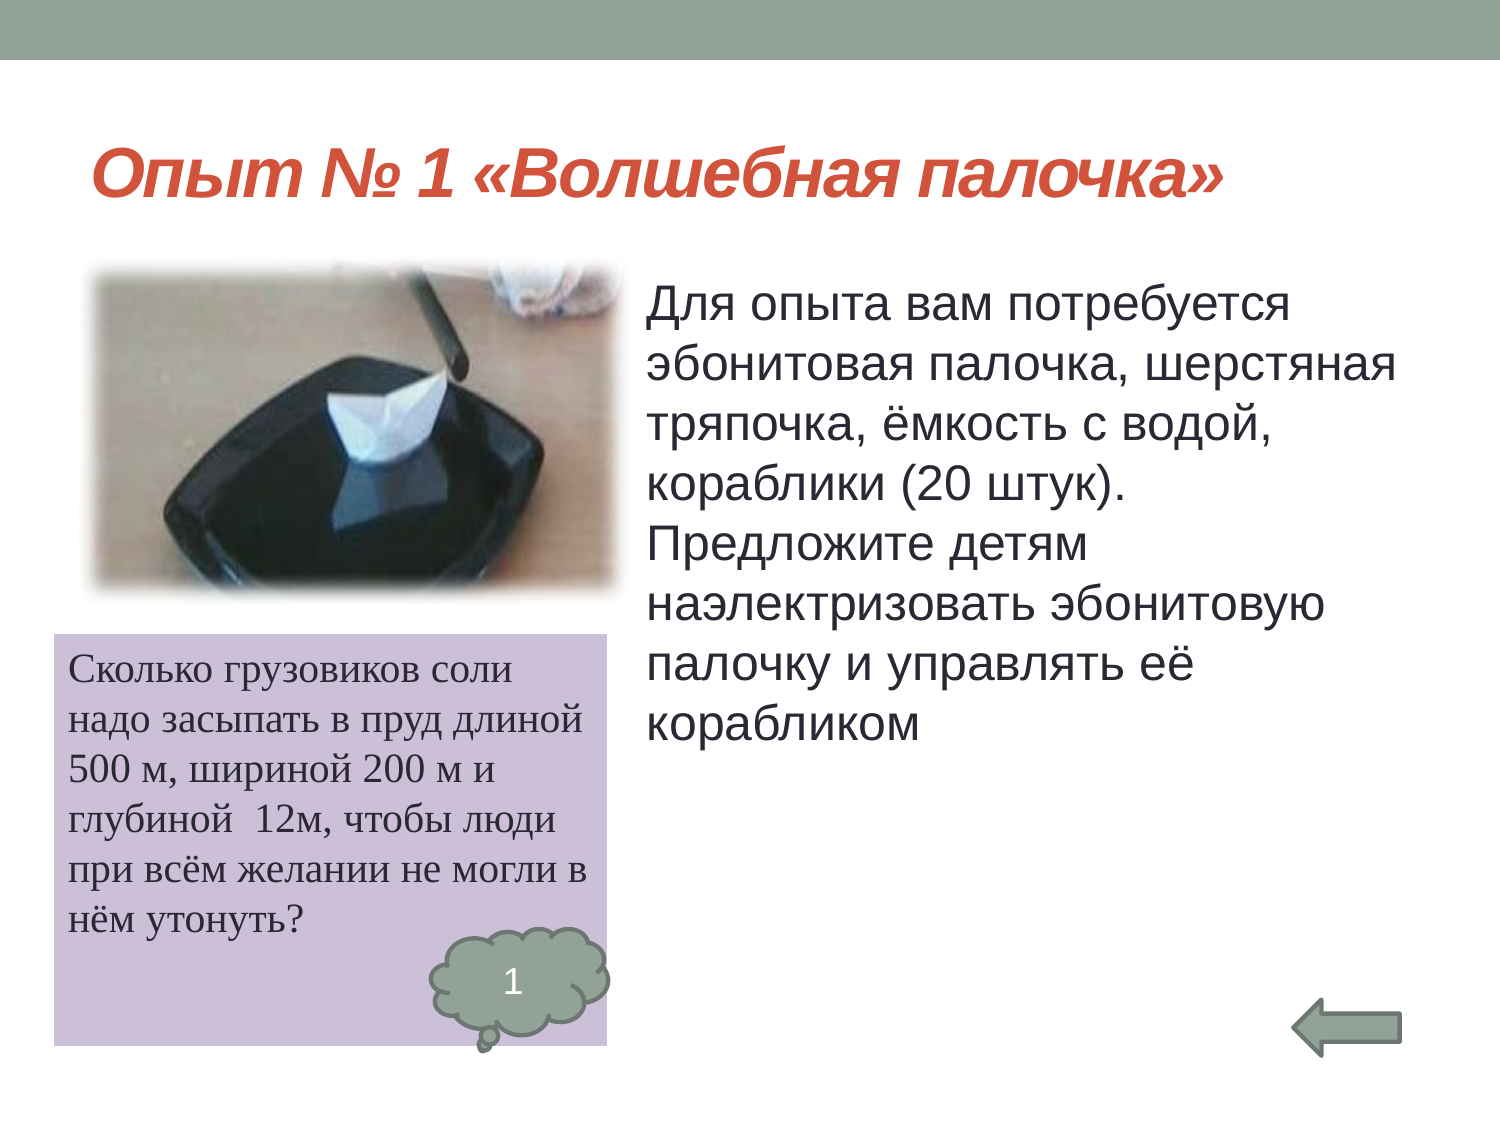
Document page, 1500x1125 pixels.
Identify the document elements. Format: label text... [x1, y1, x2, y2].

text_box [1291, 997, 1402, 1058]
title Опыт № 1 «Волшебная палочка» [75, 87, 1425, 250]
text_box Сколько грузовиков соли надо засыпать в пруд длиной 500 м, шириной 200 м и глубиной 12м, чтобы люди при всём желании не могли в нём утонуть? [53, 633, 609, 1047]
list Для опыта вам потребуется эбонитовая палочка, шерстяная тряпочка, ёмкость с водой, кораблики (20 штук). Предложите детям наэлектризовать эбонитовую палочку и управлять её корабликом [631, 262, 1425, 870]
text_box 1 [428, 926, 611, 1054]
picture [76, 255, 632, 606]
